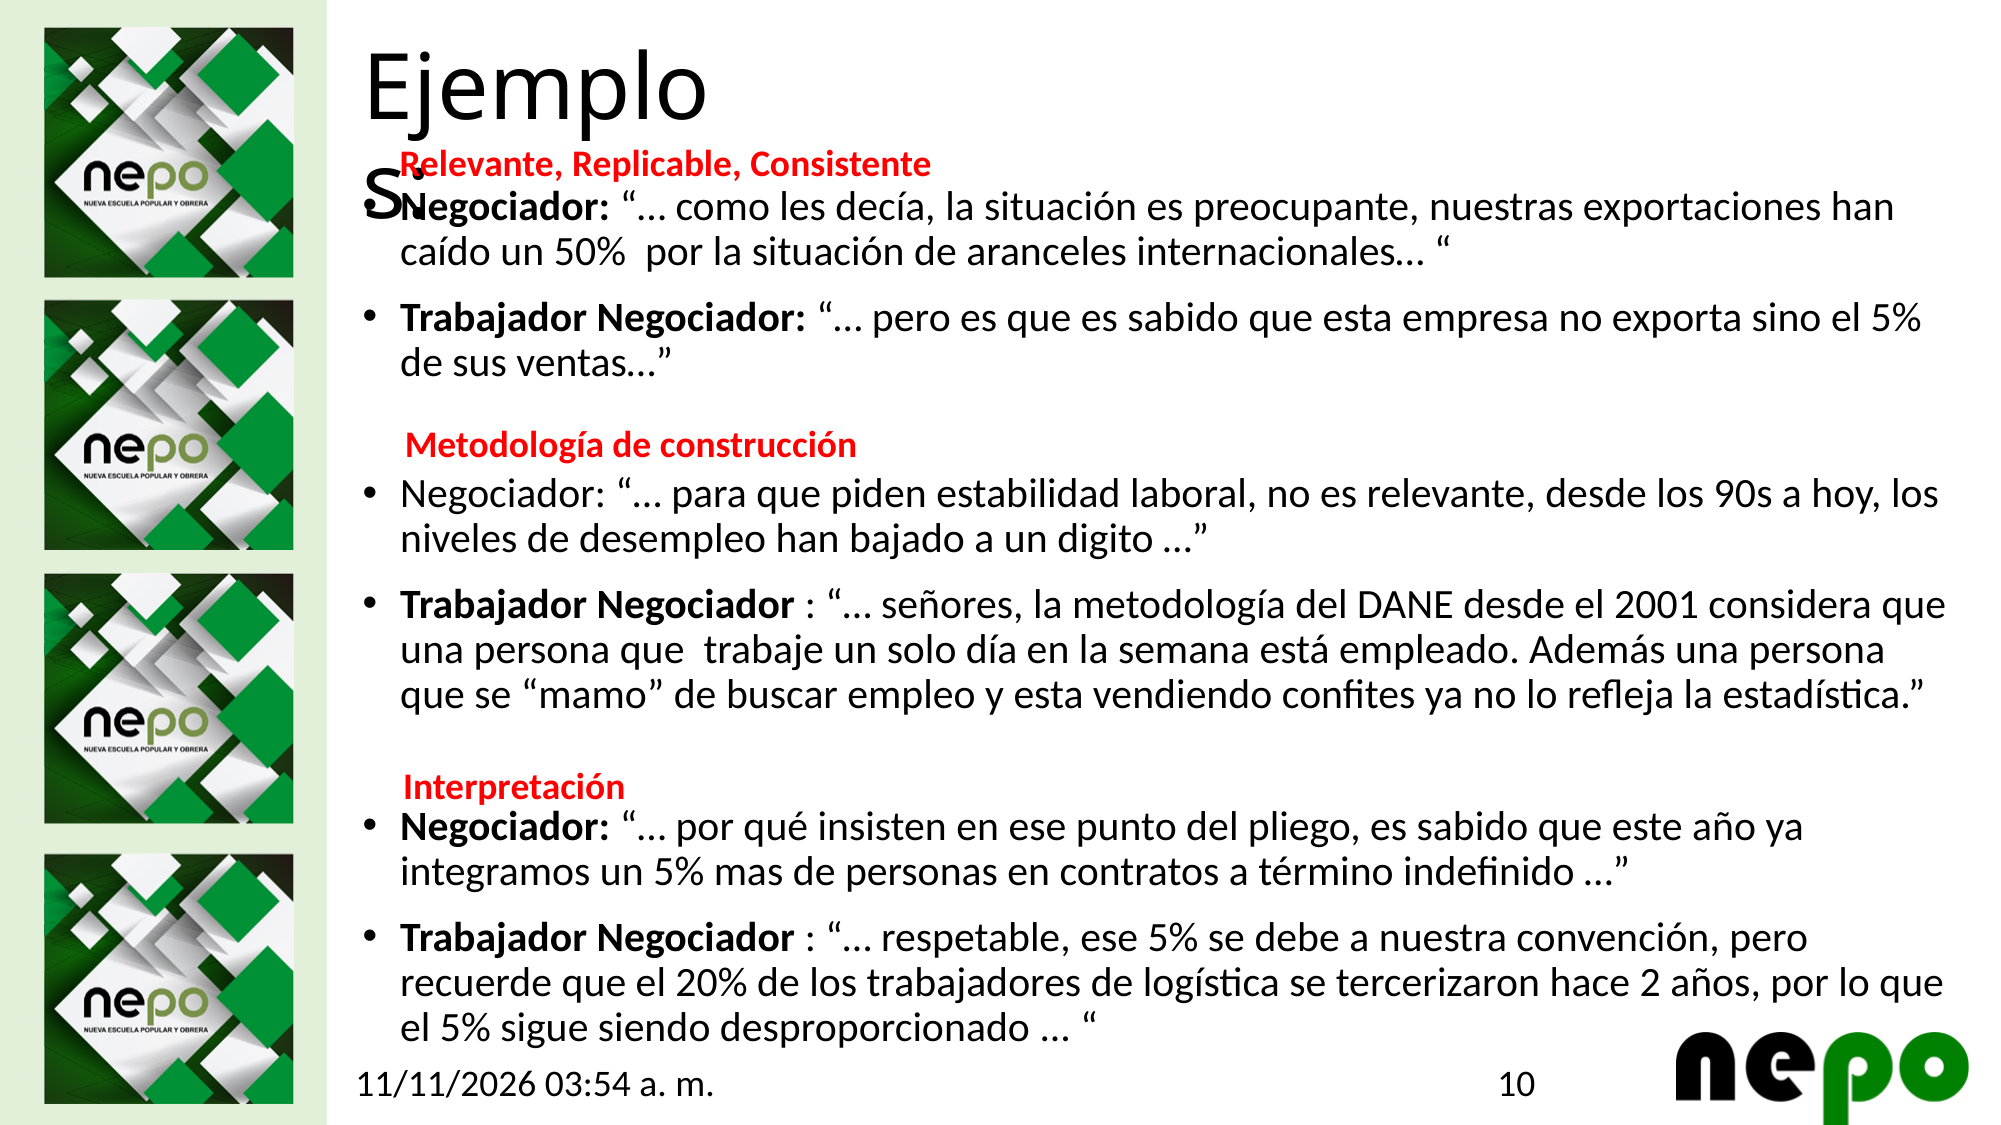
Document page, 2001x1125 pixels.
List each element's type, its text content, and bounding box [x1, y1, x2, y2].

title Ejemplos: [347, 33, 749, 158]
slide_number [340, 1051, 791, 1111]
picture [1676, 1032, 1969, 1125]
text_box Metodología de construcción [390, 412, 873, 473]
picture [0, 0, 327, 1125]
text_box Relevante, Replicable, Consistente [384, 131, 948, 192]
text_box Interpretación [388, 754, 669, 815]
list Negociador: “… como les decía, la situación es preocupante, nuestras exportaciones han caído un 50% por la situación de aranceles internacionales… “ Trabajador Negociador: “… pero es que es sabido que esta empresa no exporta sino el 5% de sus ventas…” Negociador: “… para que piden estabilidad laboral, no es relevante, desde los 90s a hoy, los niveles de desempleo han bajado a un digito …” Trabajador Negociador : “… señores, la metodología del DANE desde el 2001 considera que una persona que trabaje un solo día en la semana está empleado. Además una persona que se “mamo” de buscar empleo y esta vendiendo confites ya no lo refleja la estadística.” Negociador: “… por qué insisten en ese punto del pliego, es sabido que este año ya integramos un 5% mas de personas en contratos a término indefinido …” Trabajador Negociador : “… respetable, ese 5% se debe a nuestra convención, pero recuerde que el 20% de los trabajadores de logística se tercerizaron hace 2 años, por lo que el 5% sigue siendo desproporcionado ... “ [347, 176, 1964, 1073]
slide_number 10 [1482, 1051, 1675, 1111]
